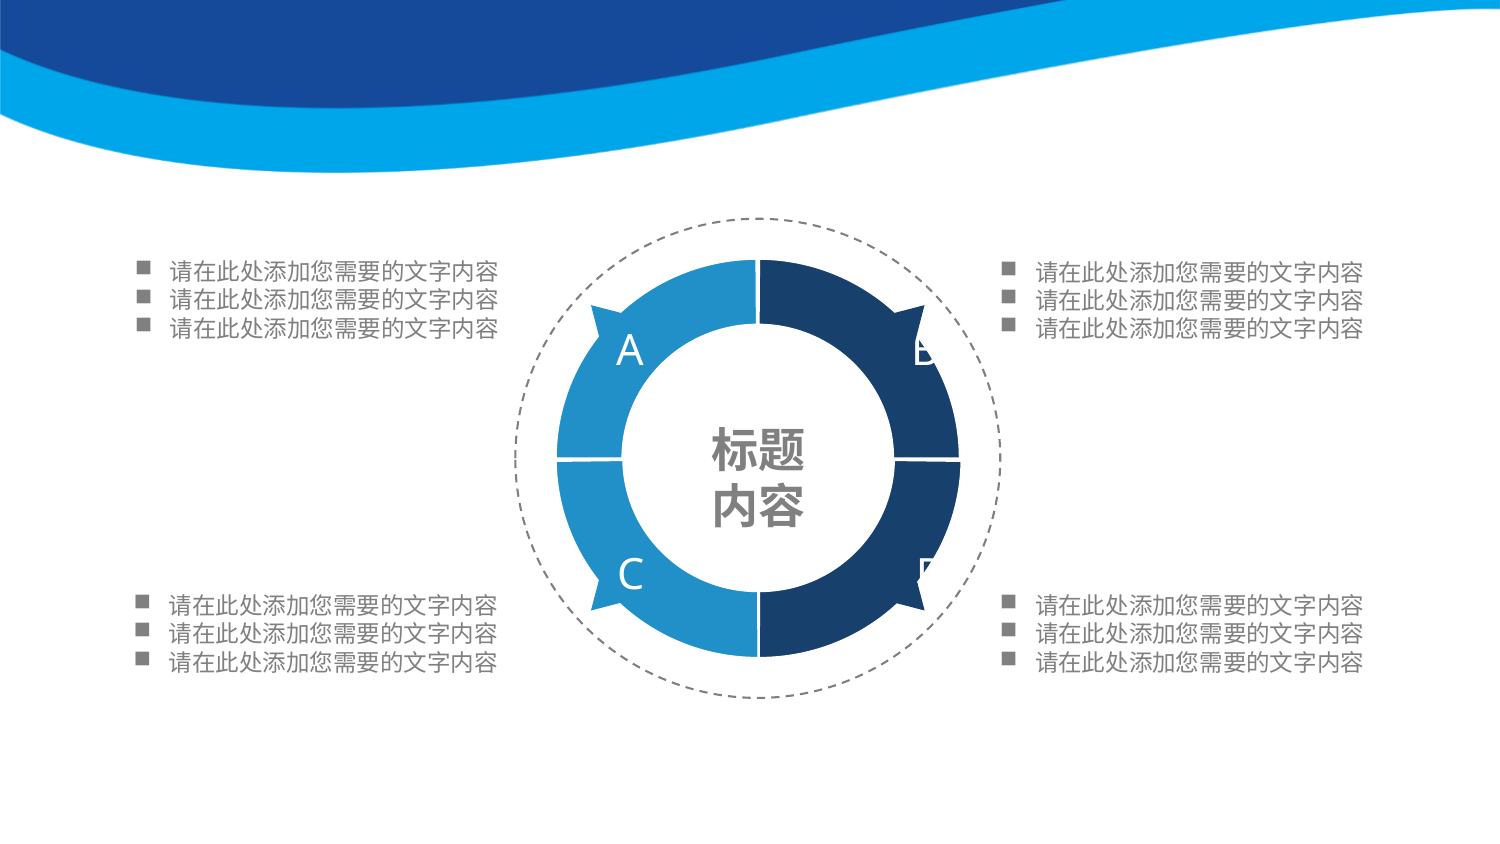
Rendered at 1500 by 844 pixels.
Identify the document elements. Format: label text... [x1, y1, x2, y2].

text_box 请在此处添加您需要的文字内容 请在此处添加您需要的文字内容 请在此处添加您需要的文字内容 [916, 585, 1376, 682]
text_box 请在此处添加您需要的文字内容 请在此处添加您需要的文字内容 请在此处添加您需要的文字内容 [51, 251, 510, 348]
text_box 请在此处添加您需要的文字内容 请在此处添加您需要的文字内容 请在此处添加您需要的文字内容 [49, 585, 509, 682]
picture [375, 9, 1500, 173]
text_box 请在此处添加您需要的文字内容 请在此处添加您需要的文字内容 请在此处添加您需要的文字内容 [916, 252, 1376, 348]
picture [0, 0, 1057, 108]
picture [0, 115, 298, 173]
text_box [515, 218, 1001, 698]
text_box 标题 内容 [637, 414, 879, 539]
